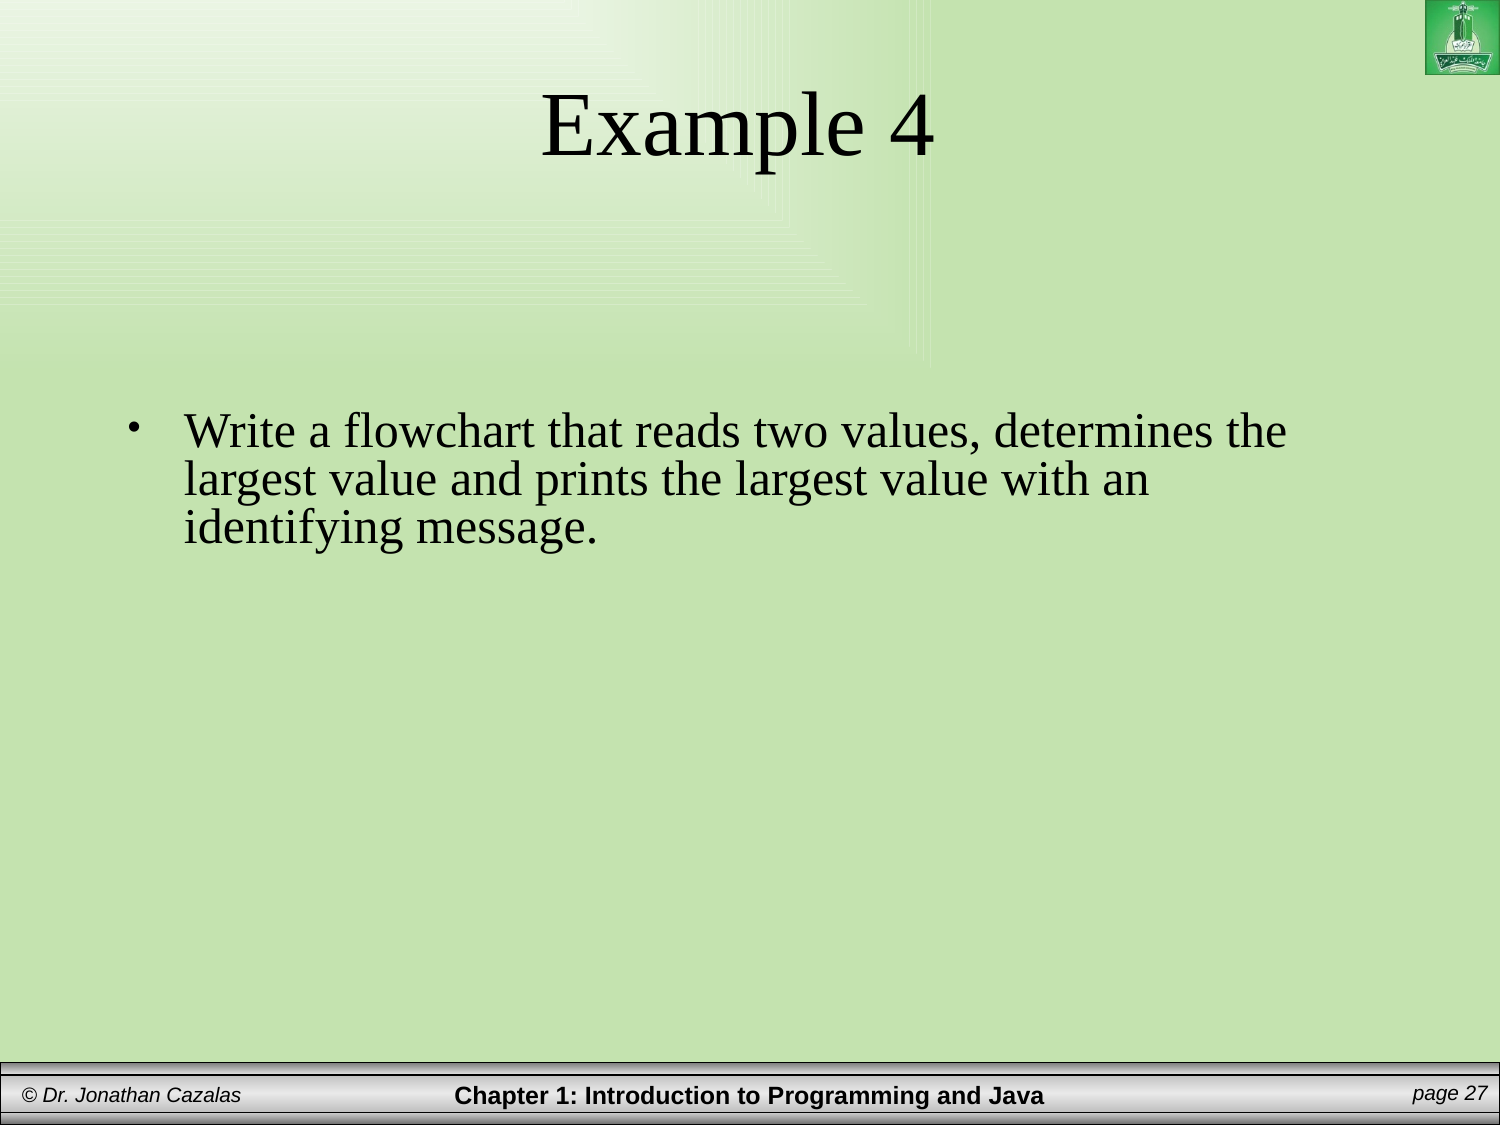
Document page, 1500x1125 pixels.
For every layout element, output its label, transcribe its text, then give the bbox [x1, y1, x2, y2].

picture [1425, 0, 1500, 75]
title Example 4 [112, 26, 1388, 211]
list Write a flowchart that reads two values, determines the largest value and prints the largest value with an identifying message. [112, 401, 1388, 669]
